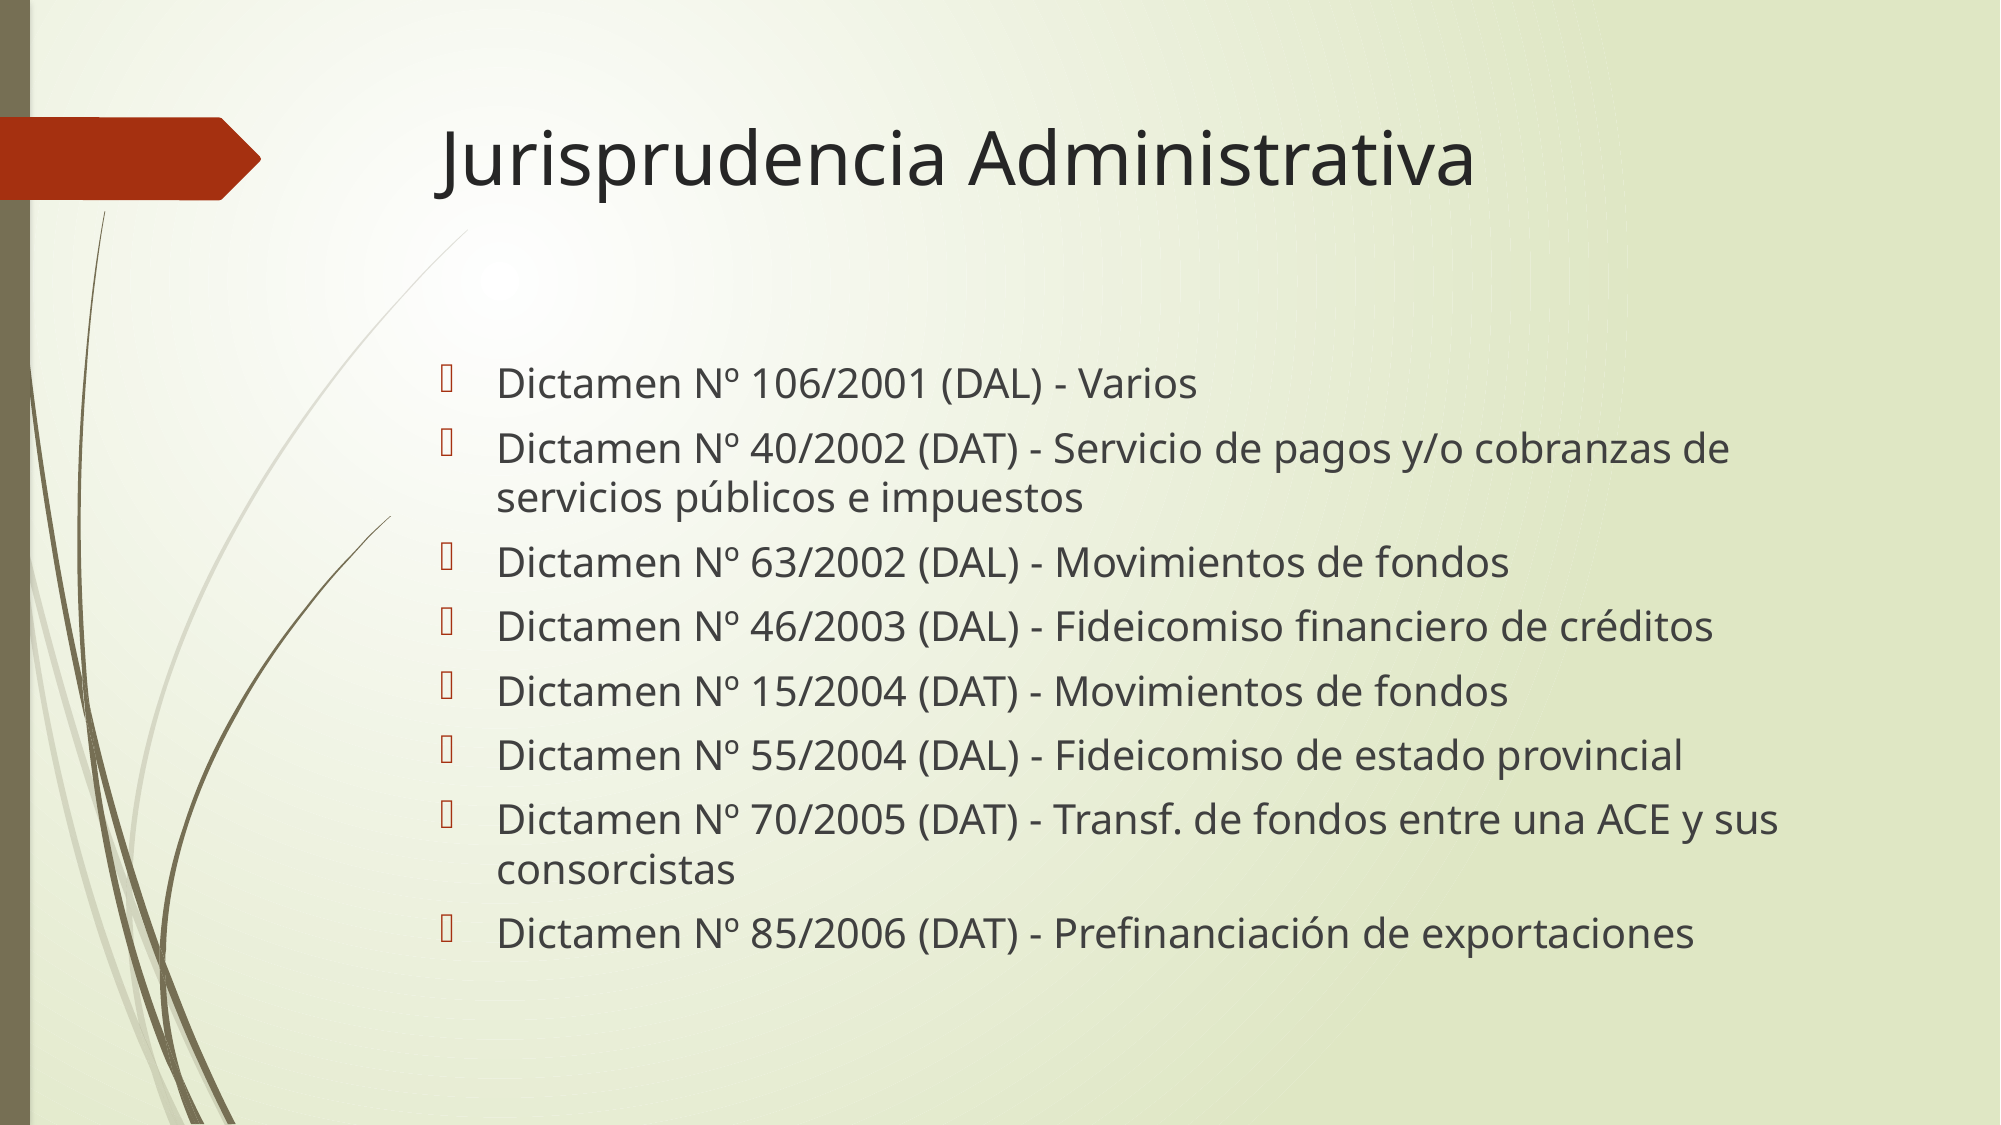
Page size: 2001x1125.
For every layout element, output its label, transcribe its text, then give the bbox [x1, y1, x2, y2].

title Jurisprudencia Administrativa [425, 102, 1888, 313]
list Dictamen Nº 106/2001 (DAL) - Varios Dictamen Nº 40/2002 (DAT) - Servicio de pagos y/o cobranzas de servicios públicos e impuestos Dictamen Nº 63/2002 (DAL) - Movimientos de fondos Dictamen Nº 46/2003 (DAL) - Fideicomiso financiero de créditos Dictamen Nº 15/2004 (DAT) - Movimientos de fondos Dictamen Nº 55/2004 (DAL) - Fideicomiso de estado provincial Dictamen Nº 70/2005 (DAT) - Transf. de fondos entre una ACE y sus consorcistas Dictamen Nº 85/2006 (DAT) - Prefinanciación de exportaciones [424, 350, 1888, 970]
